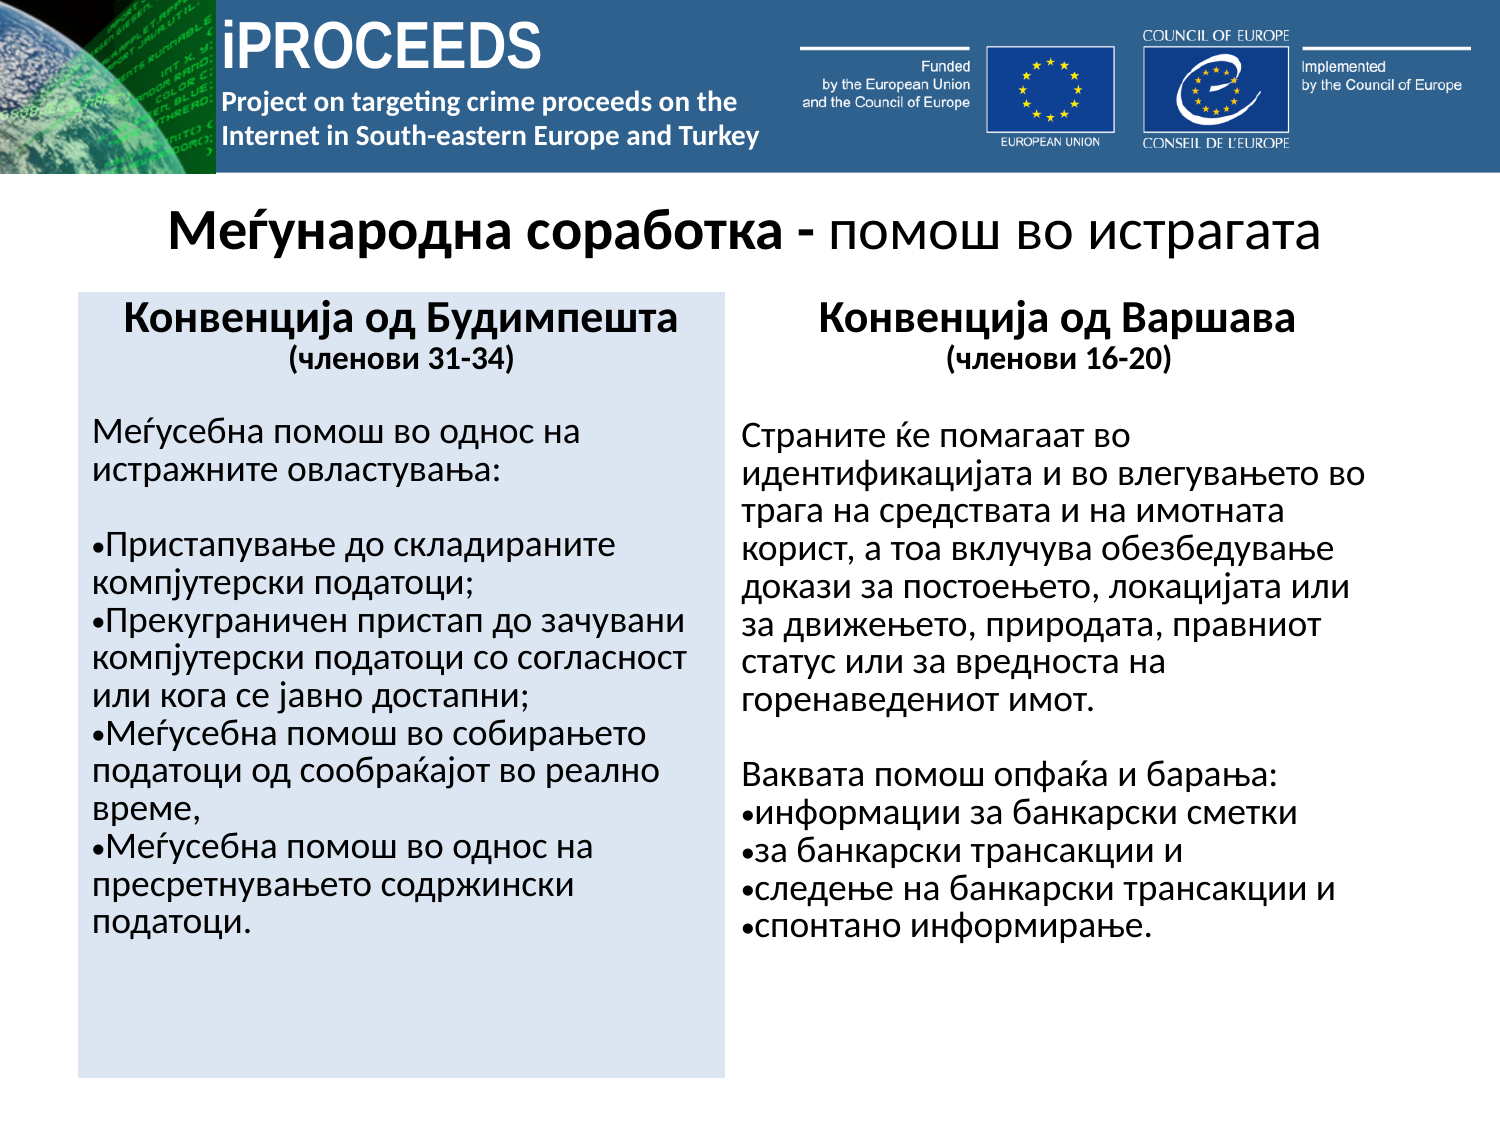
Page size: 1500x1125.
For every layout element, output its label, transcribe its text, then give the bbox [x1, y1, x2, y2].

picture [0, 0, 216, 174]
picture [800, 30, 1471, 148]
title Меѓународна соработка - помош во истрагата [76, 172, 1427, 279]
table_header Конвенција од Варшава (членови 16-20) Страните ќе помагаат во идентификацијата и во влегувањето во трага на средствата и на имотната корист, а тоа вклучува обезбедување докази за постоењето, локацијата или за движењето, природата, правниот статус или за вредноста на горенаведениот имот. Ваквата помош опфаќа и барања: информации за банкарски сметки за банкарски трансакции и следење на банкарски трансакции и спонтано информирање. [727, 292, 1399, 1078]
table_header Конвенција од Будимпешта (членови 31-34) Меѓусебна помош во однос на истражните овластувања: Пристапување до складираните компјутерски податоци; Прекуграничен пристап до зачувани компјутерски податоци со согласност или кога се јавно достапни; Меѓусебна помош во собирањето податоци од сообраќајот во реално време, Меѓусебна помош во однос на пресретнувањето содржински податоци. [78, 292, 725, 1078]
